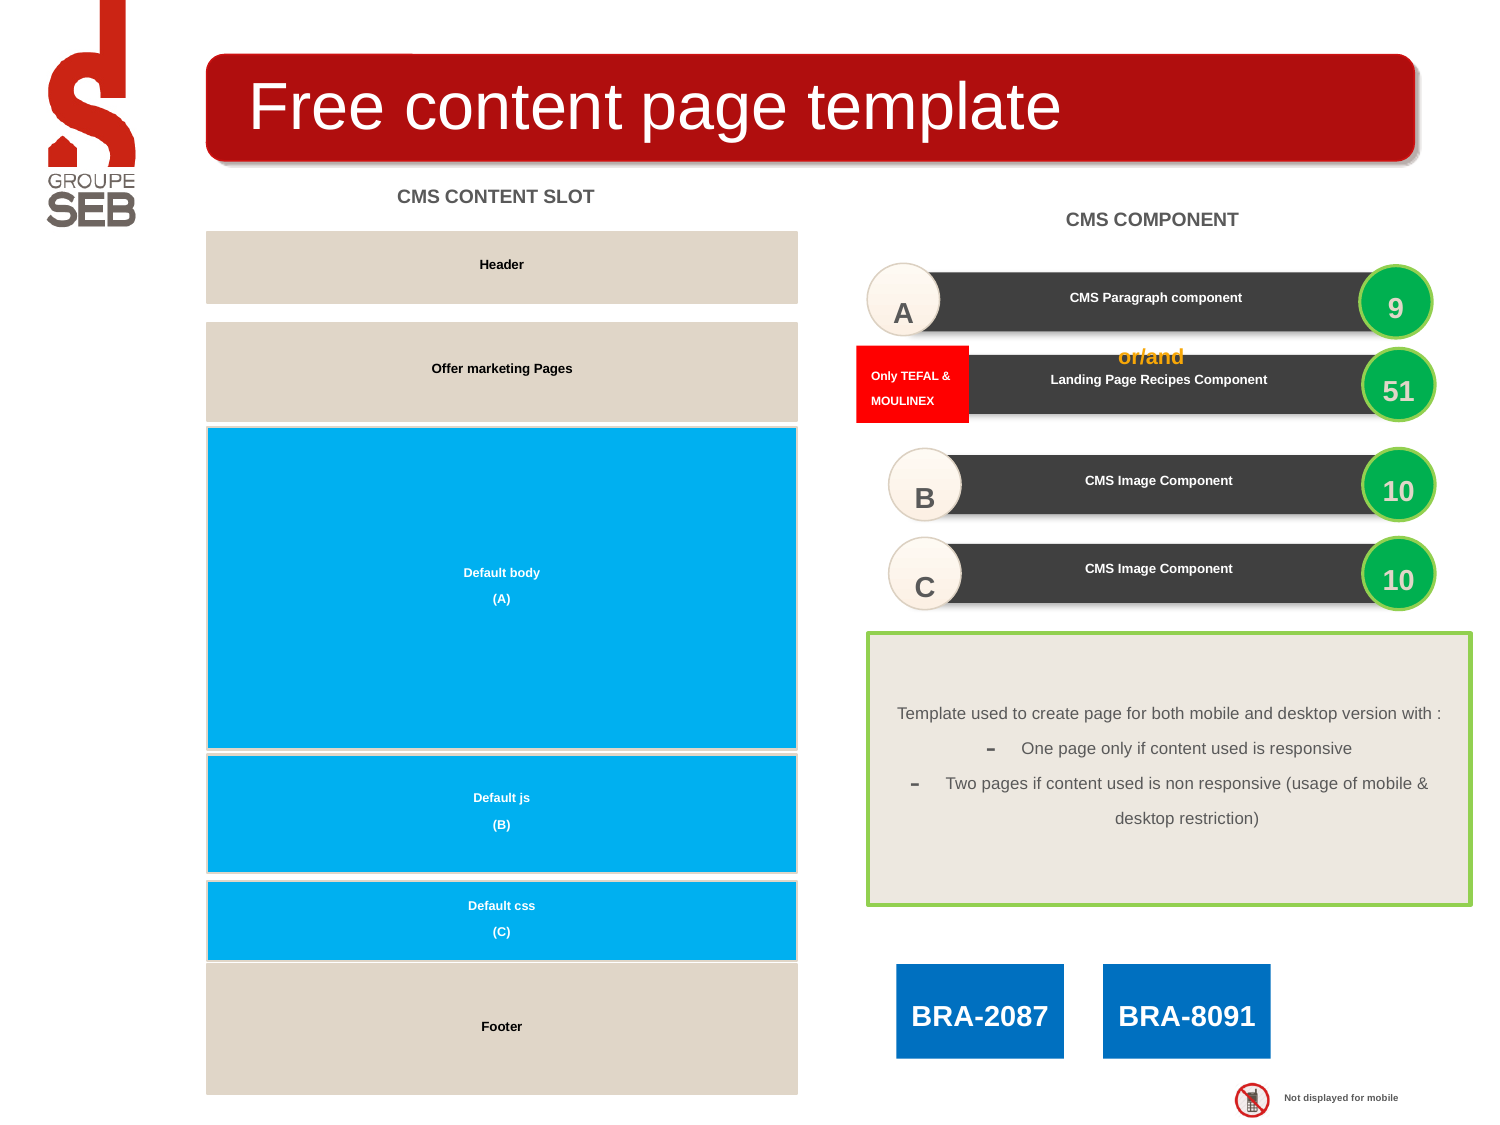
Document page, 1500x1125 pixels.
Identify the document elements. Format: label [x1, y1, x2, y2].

text_box [981, 196, 1324, 251]
picture [1233, 1081, 1270, 1118]
text_box [1103, 964, 1271, 1059]
text_box [204, 879, 799, 1096]
text_box [204, 230, 799, 305]
picture [0, 0, 182, 266]
text_box [888, 448, 1436, 521]
text_box [218, 172, 774, 228]
title [234, 56, 1400, 149]
text_box [896, 964, 1064, 1059]
text_box [205, 321, 799, 423]
text_box [868, 633, 1471, 906]
text_box [204, 425, 799, 875]
text_box [1270, 1082, 1500, 1117]
text_box [856, 262, 1436, 423]
text_box [888, 537, 1436, 610]
